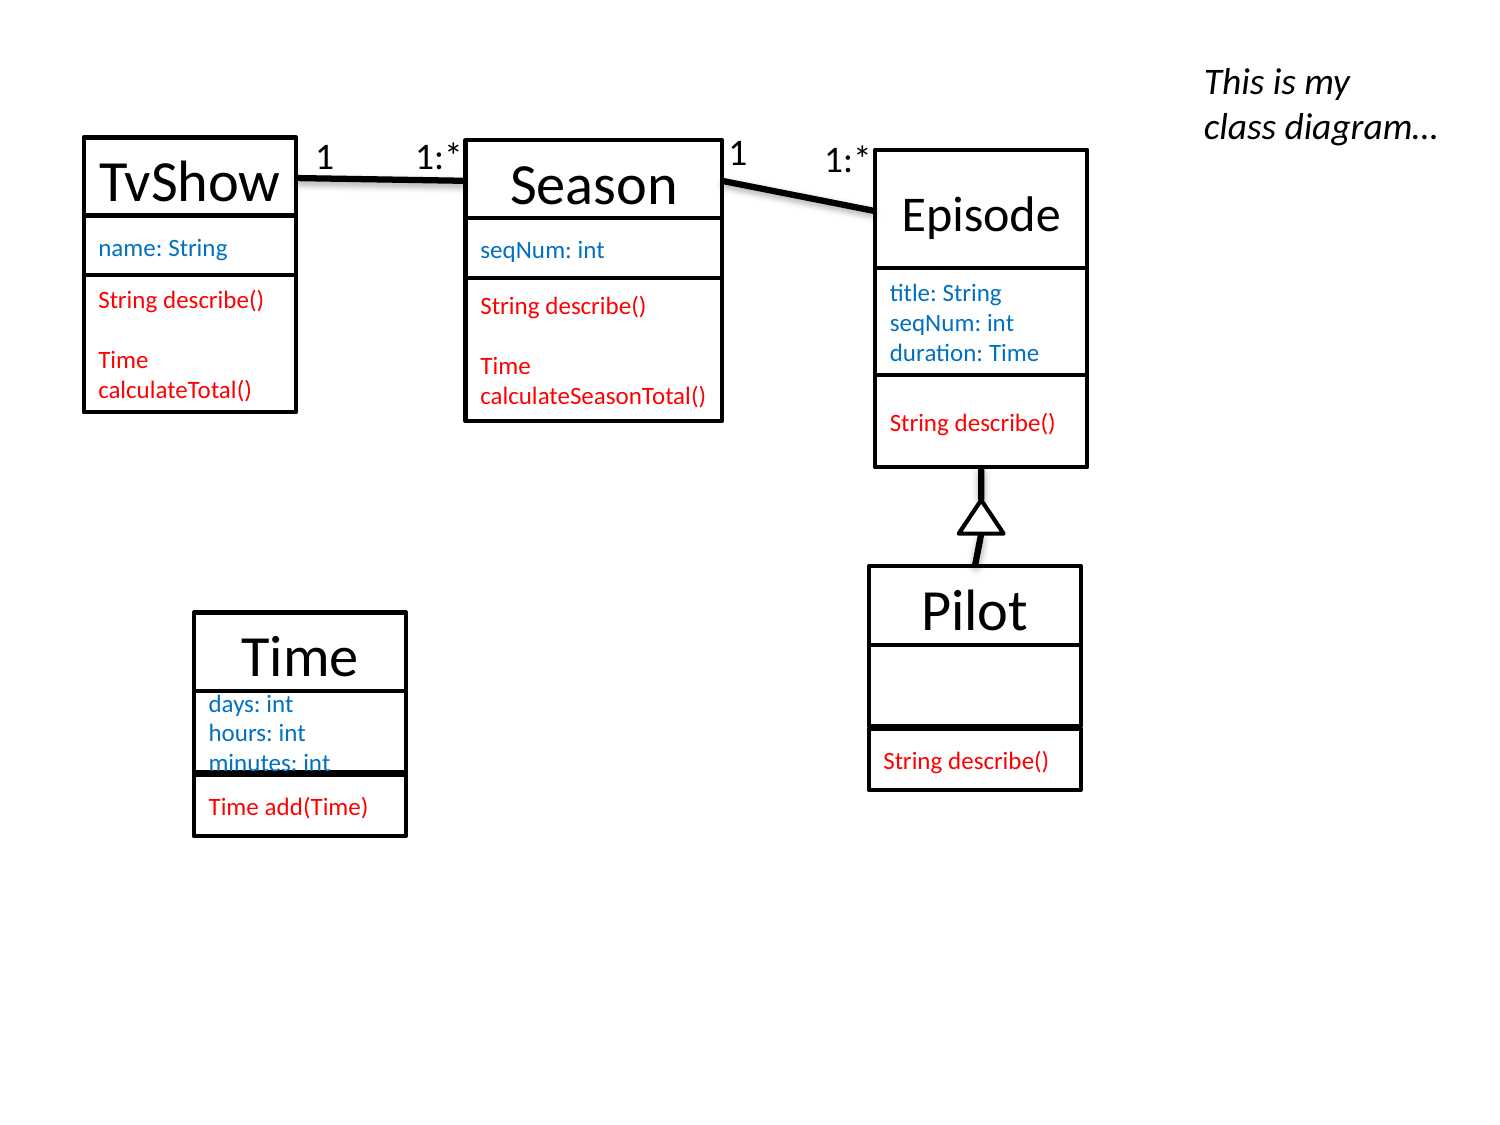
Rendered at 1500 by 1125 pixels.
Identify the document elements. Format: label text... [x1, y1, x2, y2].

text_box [295, 177, 466, 182]
text_box 1 [713, 120, 763, 179]
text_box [874, 149, 1088, 468]
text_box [974, 533, 982, 567]
text_box This is my class diagram… [1189, 49, 1454, 155]
text_box 1:* [809, 127, 887, 179]
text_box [868, 566, 1082, 791]
text_box 1:* [400, 124, 478, 176]
text_box 1 [300, 124, 350, 176]
text_box [956, 504, 1006, 536]
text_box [721, 180, 876, 212]
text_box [83, 137, 297, 413]
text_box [465, 139, 723, 422]
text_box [193, 612, 407, 837]
